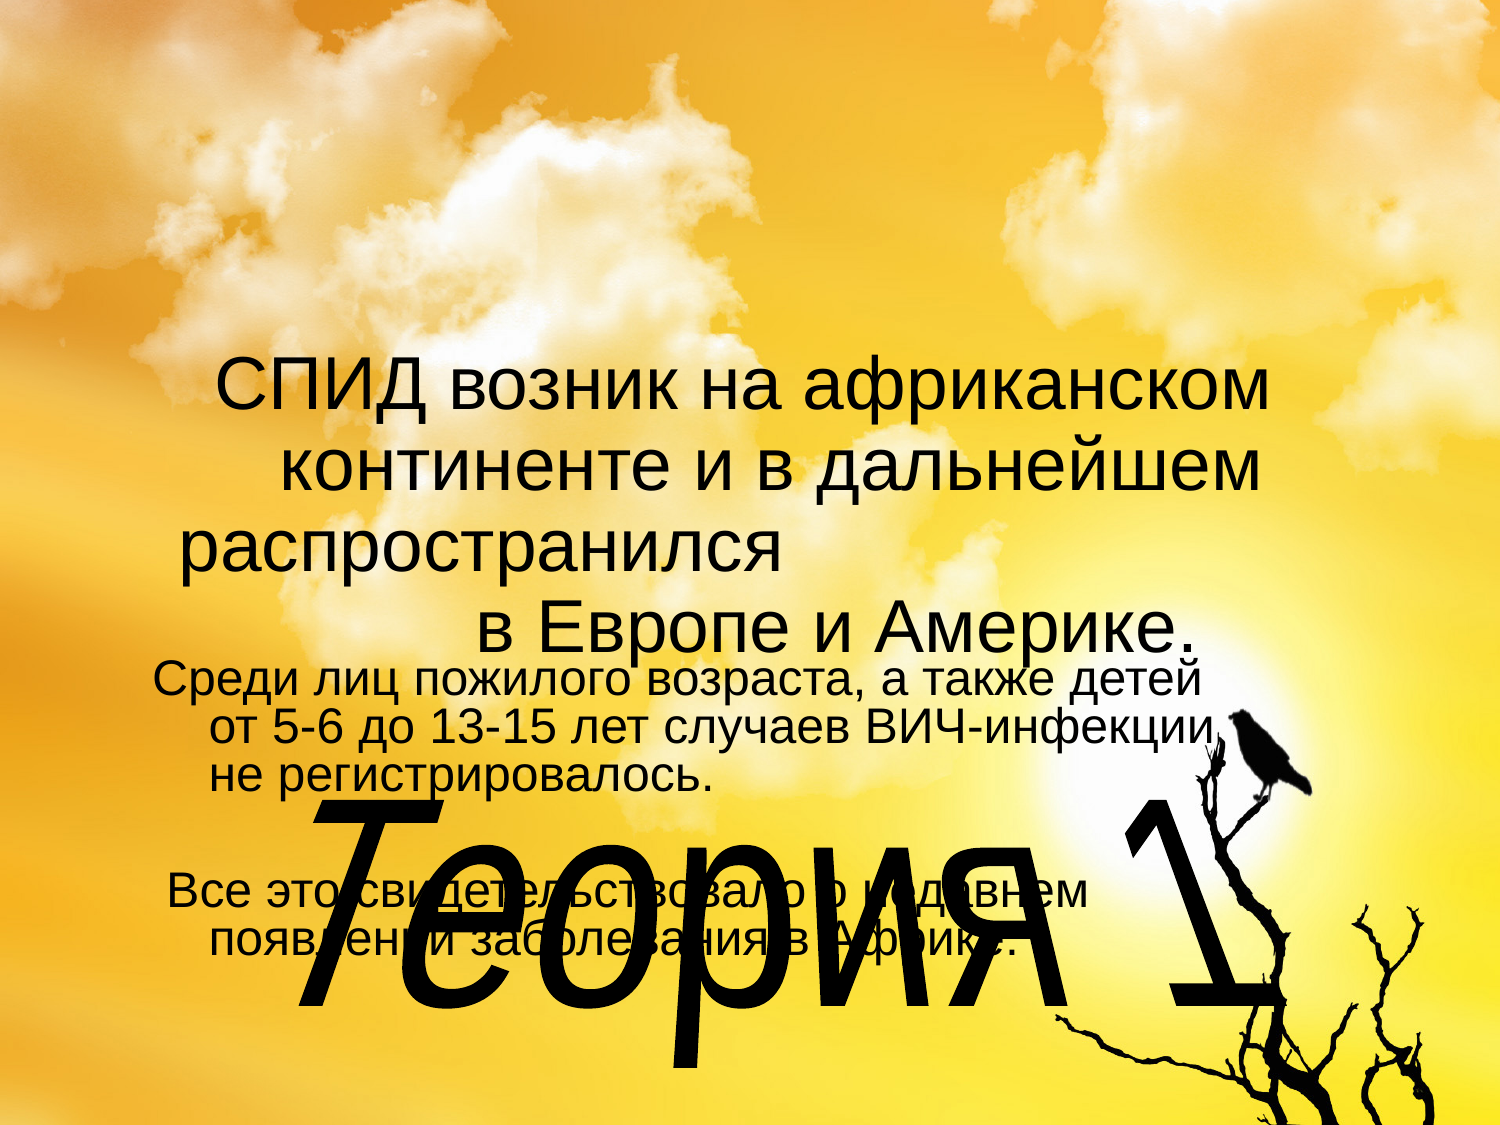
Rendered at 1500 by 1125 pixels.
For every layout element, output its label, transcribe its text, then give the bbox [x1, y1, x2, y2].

list СПИД возник на африканском континенте и в дальнейшем распространился в Европе и Америке. [99, 337, 1388, 813]
text_box Среди лиц пожилого возраста, а также детей от 5-6 до 13-15 лет случаев ВИЧ-инфекции не регистрировалось. Все это свидетельствовало о недавнем появлении заболевания в Африке. [137, 649, 1250, 963]
picture [0, 0, 1500, 1125]
